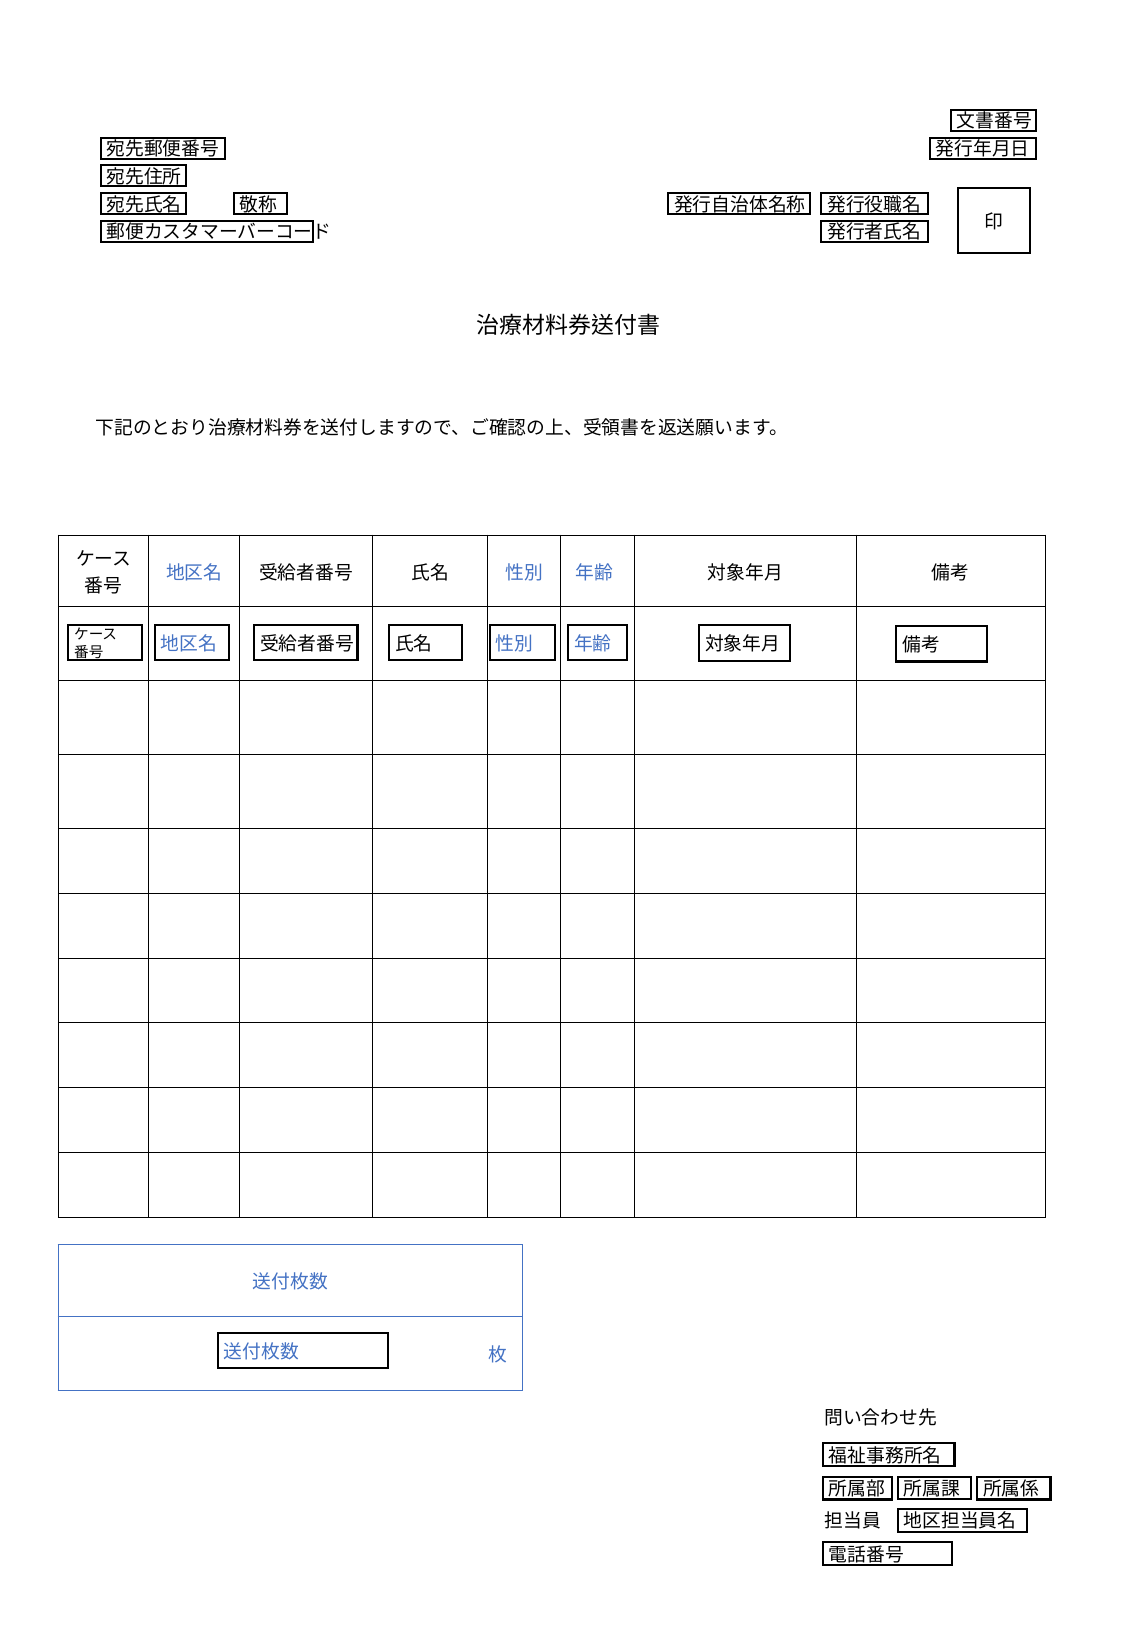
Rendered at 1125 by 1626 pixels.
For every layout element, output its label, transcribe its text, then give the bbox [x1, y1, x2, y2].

table_cell [488, 1088, 560, 1152]
table_cell [635, 681, 856, 754]
table_cell [857, 959, 1045, 1022]
table_cell [240, 1088, 372, 1152]
table_cell [59, 1088, 148, 1152]
text_box 備考 [895, 625, 988, 663]
table_cell [240, 829, 372, 893]
table_cell [59, 1153, 148, 1217]
text_box 敬称 [233, 192, 288, 215]
table_cell [373, 959, 487, 1022]
table_header 地区名 [149, 536, 239, 606]
table_header 年齢 [561, 536, 634, 606]
table_cell [561, 1153, 634, 1217]
table_cell [149, 681, 239, 754]
table_cell [59, 1023, 148, 1087]
table_cell [240, 681, 372, 754]
table_cell [240, 959, 372, 1022]
table_cell [149, 755, 239, 828]
table_cell [857, 1153, 1045, 1217]
table_cell [857, 681, 1045, 754]
table_cell [240, 1023, 372, 1087]
table_cell [149, 1088, 239, 1152]
table_cell [373, 829, 487, 893]
table_cell [373, 681, 487, 754]
table_cell [635, 755, 856, 828]
table_cell [857, 894, 1045, 958]
table_cell [635, 1153, 856, 1217]
table_cell [635, 894, 856, 958]
table_cell [240, 1153, 372, 1217]
text_box 宛先郵便番号 [100, 137, 226, 160]
table_cell [561, 1023, 634, 1087]
table_cell [149, 607, 239, 680]
table_cell [149, 1153, 239, 1217]
table_header 性別 [488, 536, 560, 606]
table_cell [561, 959, 634, 1022]
text_box 印 [957, 187, 1031, 254]
table_cell [488, 607, 560, 680]
table_cell [373, 1153, 487, 1217]
table_cell [149, 1023, 239, 1087]
table_cell [561, 607, 634, 680]
table_cell [373, 894, 487, 958]
table_cell [857, 1023, 1045, 1087]
table_cell [59, 755, 148, 828]
table_cell [373, 755, 487, 828]
table_header 送付枚数 [59, 1245, 522, 1316]
text_box 発行自治体名称 [667, 192, 811, 215]
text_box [809, 1398, 1051, 1566]
table_cell [857, 607, 1045, 680]
table_cell 枚 [59, 1317, 522, 1390]
table_cell [240, 607, 372, 680]
table_cell [488, 894, 560, 958]
table_cell [488, 829, 560, 893]
text_box ケース 番号 [67, 624, 143, 661]
text_box 送付枚数 [217, 1332, 389, 1369]
text_box 治療材料券送付書 [96, 302, 1042, 346]
text_box 下記のとおり治療材料券を送付しますので、ご確認の上、受領書を返送願います。 [89, 415, 1037, 438]
table_cell [240, 755, 372, 828]
table_cell [488, 755, 560, 828]
text_box 対象年月 [698, 624, 791, 662]
table_cell [635, 1023, 856, 1087]
table_cell [373, 1023, 487, 1087]
table_cell [59, 829, 148, 893]
table_cell [59, 959, 148, 1022]
table_cell [59, 681, 148, 754]
text_box 氏名 [388, 624, 463, 661]
table_cell [561, 1088, 634, 1152]
table_cell [561, 894, 634, 958]
table_cell [488, 959, 560, 1022]
table_header 氏名 [373, 536, 487, 606]
table_cell [635, 607, 856, 680]
text_box 受給者番号 [253, 624, 359, 661]
table_cell [635, 829, 856, 893]
text_box 郵便カスタマーバーコード [100, 220, 314, 243]
table_header 受給者番号 [240, 536, 372, 606]
table_cell [857, 829, 1045, 893]
table_cell [488, 1023, 560, 1087]
table_cell [635, 1088, 856, 1152]
table_cell [561, 681, 634, 754]
text_box 性別 [489, 624, 556, 661]
table_cell [149, 959, 239, 1022]
table_cell [561, 829, 634, 893]
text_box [929, 109, 1037, 159]
table_cell [149, 894, 239, 958]
table_cell [857, 1088, 1045, 1152]
table_cell [857, 755, 1045, 828]
text_box 宛先住所 [100, 164, 187, 187]
text_box 年齢 [567, 624, 628, 661]
table_cell [488, 681, 560, 754]
table_header 備考 [857, 536, 1045, 606]
text_box 発行役職名 [820, 192, 929, 215]
text_box 宛先氏名 [100, 192, 187, 215]
table_cell [240, 894, 372, 958]
table_cell [59, 894, 148, 958]
text_box 発行者氏名 [820, 220, 929, 243]
table_cell [635, 959, 856, 1022]
table_header ケース番号 [59, 536, 148, 606]
table_cell [561, 755, 634, 828]
table_cell [373, 607, 487, 680]
table_header 対象年月 [635, 536, 856, 606]
table_cell [488, 1153, 560, 1217]
table_cell [373, 1088, 487, 1152]
text_box 地区名 [154, 624, 230, 661]
table_cell [149, 829, 239, 893]
table_cell [59, 607, 148, 680]
